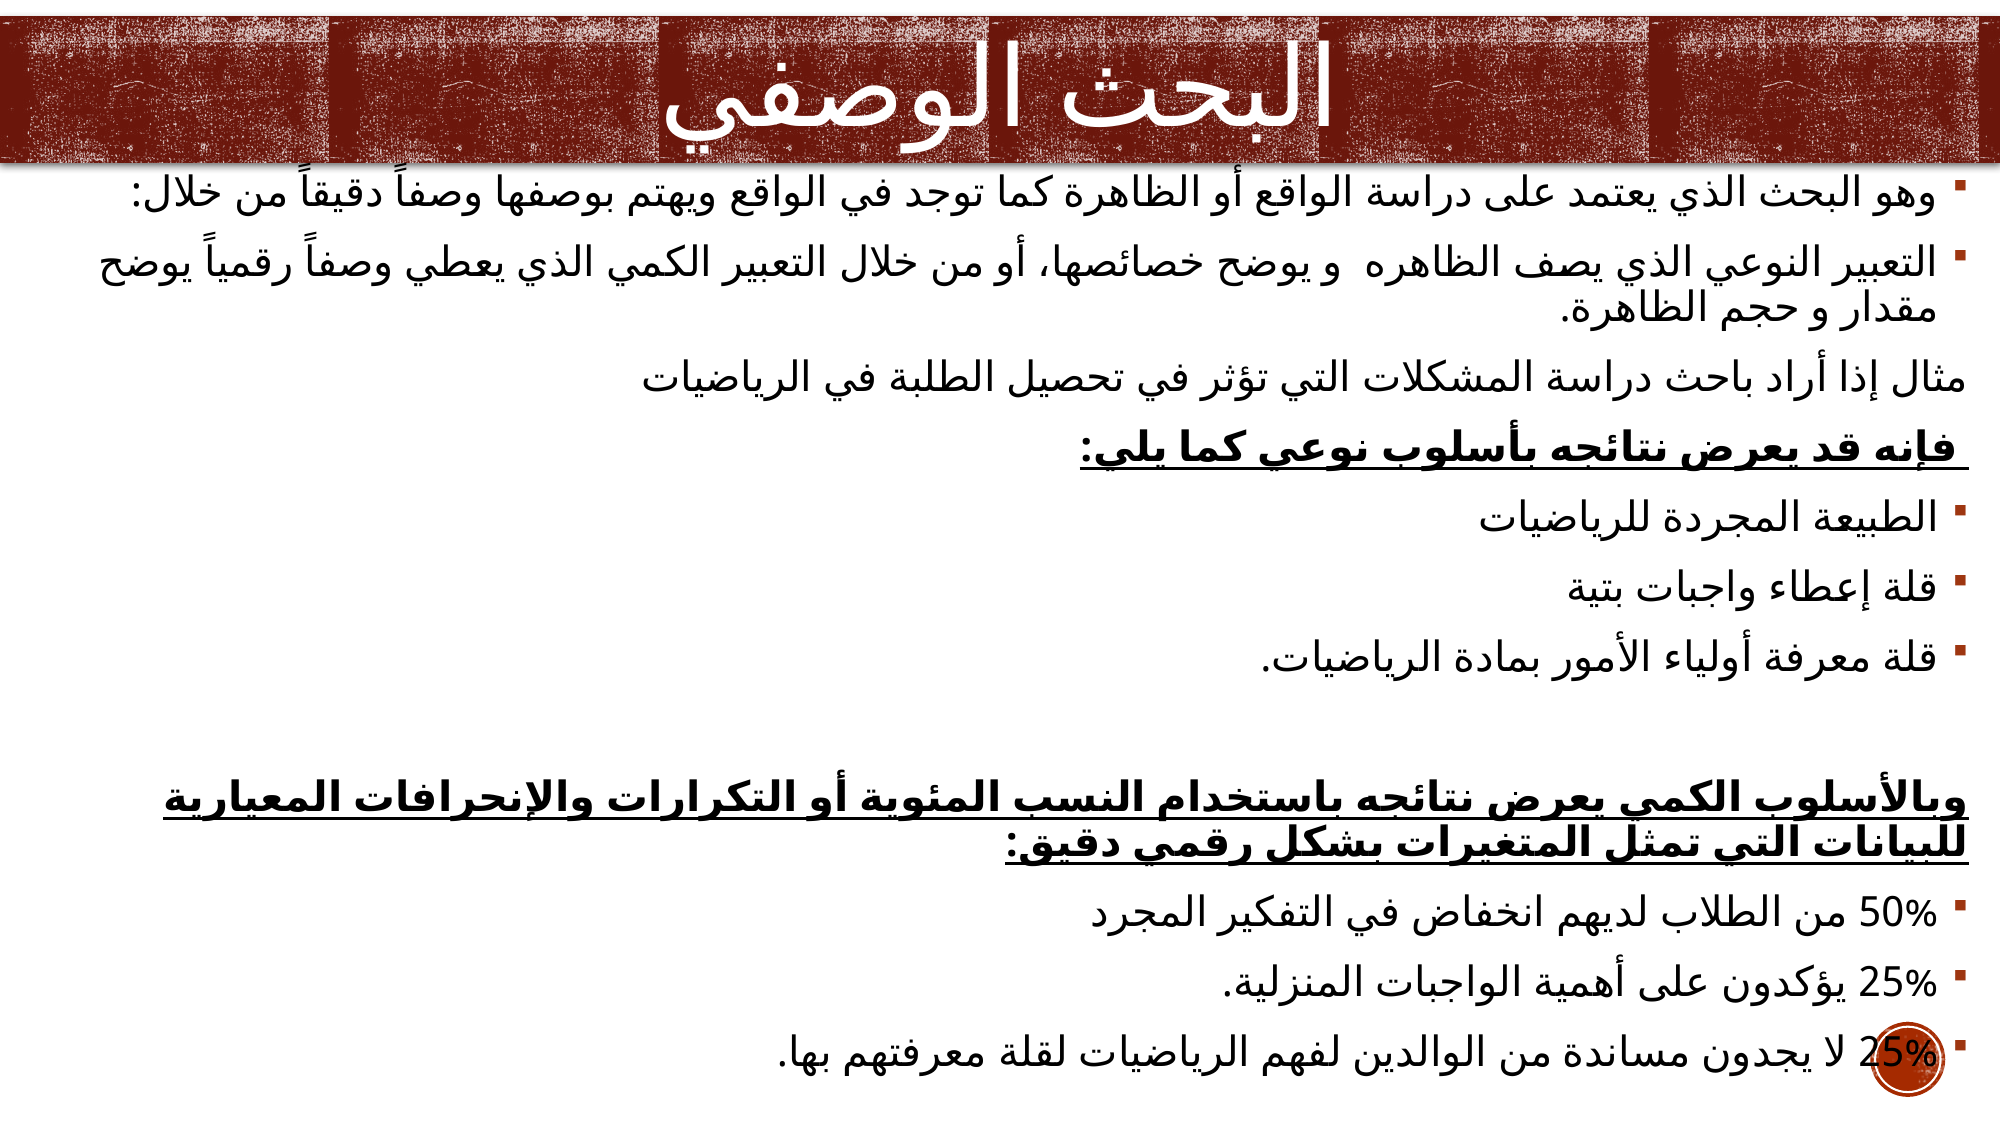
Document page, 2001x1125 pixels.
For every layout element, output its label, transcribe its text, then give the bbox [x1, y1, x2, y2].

title البحث الوصفي [0, 16, 2000, 163]
list وهو البحث الذي يعتمد على دراسة الواقع أو الظاهرة كما توجد في الواقع ويهتم بوصفها وصفاً دقيقاً من خلال: التعبير النوعي الذي يصف الظاهره و يوضح خصائصها، أو من خلال التعبير الكمي الذي يعطي وصفاً رقمياً يوضح مقدار و حجم الظاهرة. مثال إذا أراد باحث دراسة المشكلات التي تؤثر في تحصيل الطلبة في الرياضيات فإنه قد يعرض نتائجه بأسلوب نوعي كما يلي: الطبيعة المجردة للرياضيات قلة إعطاء واجبات بتية قلة معرفة أولياء الأمور بمادة الرياضيات. وبالأسلوب الكمي يعرض نتائجه باستخدام النسب المئوية أو التكرارات والإنحرافات المعيارية للبيانات التي تمثل المتغيرات بشكل رقمي دقيق: 50% من الطلاب لديهم انخفاض في التفكير المجرد 25% يؤكدون على أهمية الواجبات المنزلية. 25% لا يجدون مساندة من الوالدين لفهم الرياضيات لقلة معرفتهم بها. [14, 162, 1984, 1107]
